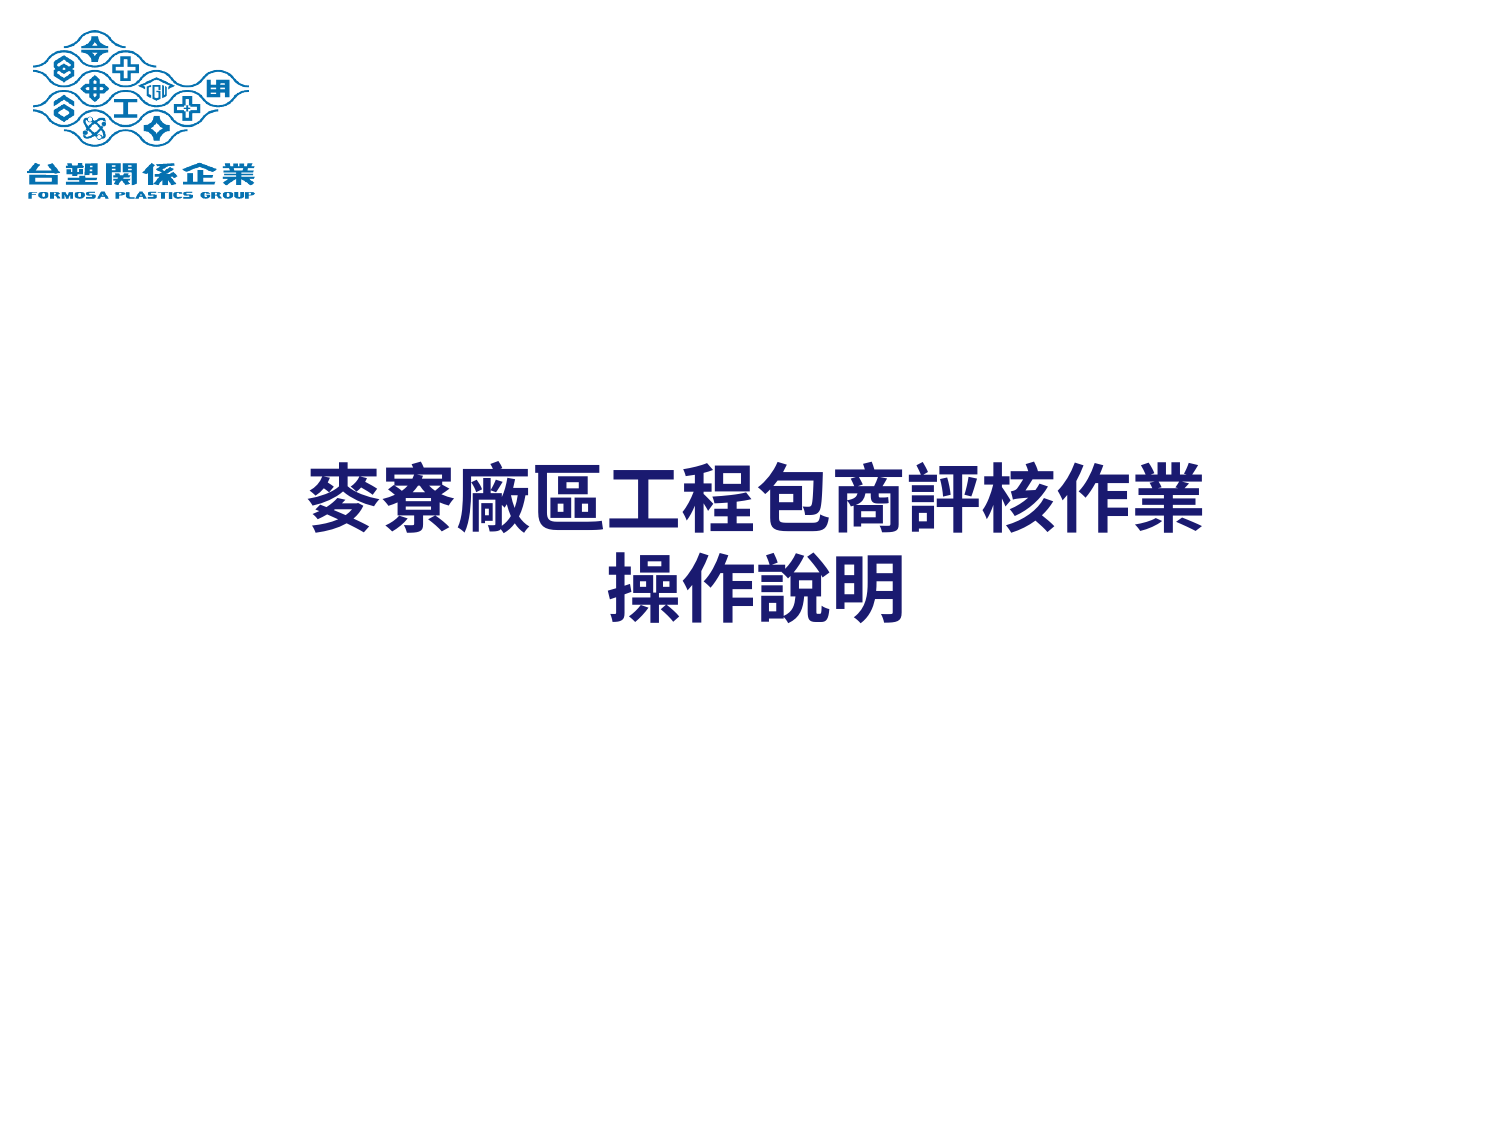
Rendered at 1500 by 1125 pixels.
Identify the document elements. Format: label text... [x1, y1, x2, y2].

text_box 麥寮廠區工程包商評核作業 操作說明 [242, 444, 1272, 640]
picture [0, 2, 291, 220]
